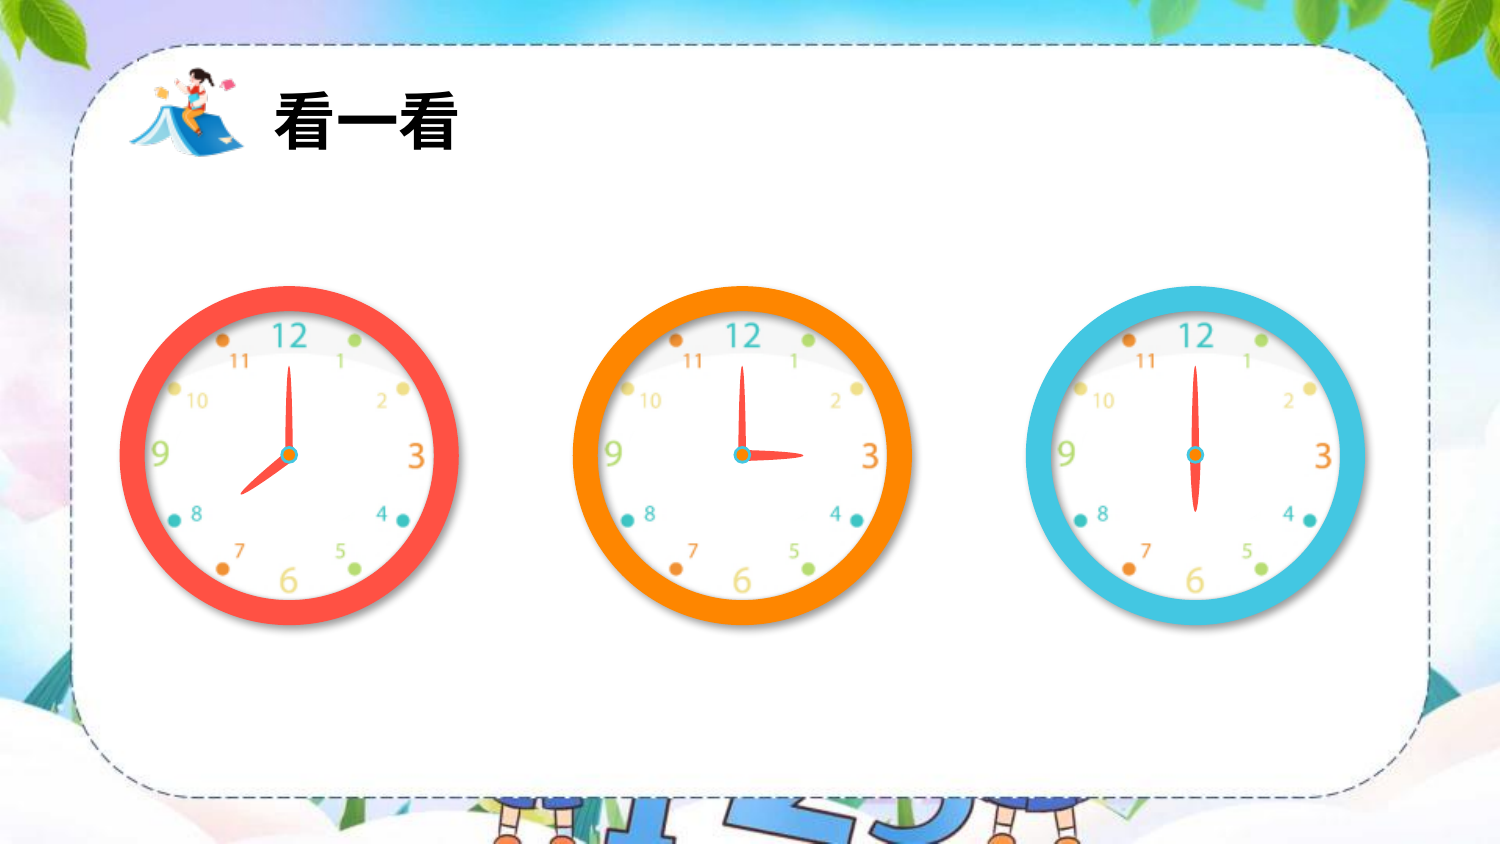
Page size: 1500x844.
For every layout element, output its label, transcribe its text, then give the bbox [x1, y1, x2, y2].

picture [0, 0, 1500, 844]
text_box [1020, 280, 1371, 630]
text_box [114, 280, 464, 630]
text_box 看一看 [259, 74, 491, 165]
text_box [567, 280, 918, 630]
